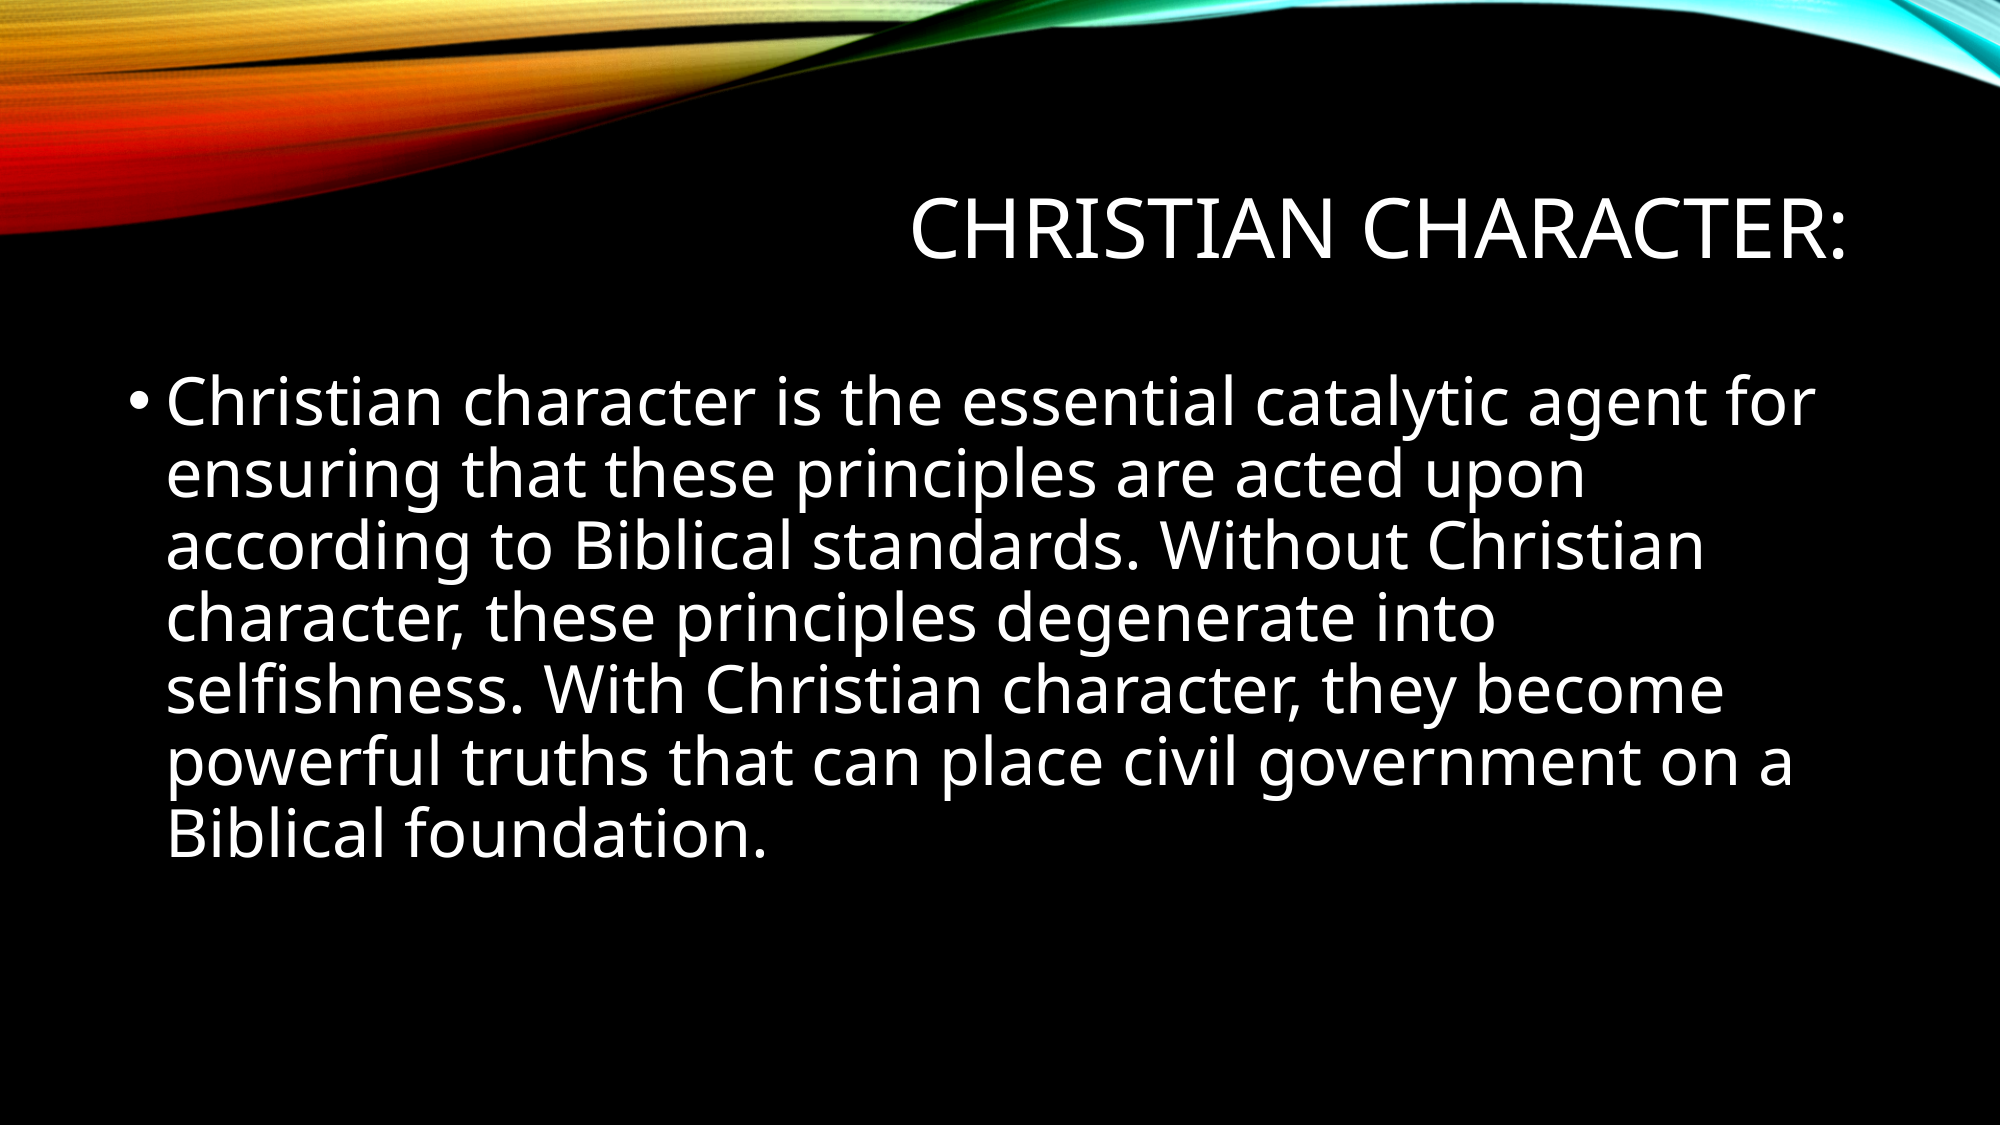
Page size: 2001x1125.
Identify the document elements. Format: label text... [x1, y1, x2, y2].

picture [0, 0, 2000, 237]
title Christian Character: [474, 125, 1888, 338]
list Christian character is the essential catalytic agent for ensuring that these principles are acted upon according to Biblical standards. Without Christian character, these principles degenerate into selfishness. With Christian character, they become powerful truths that can place civil government on a Biblical foundation. [112, 360, 1888, 1021]
